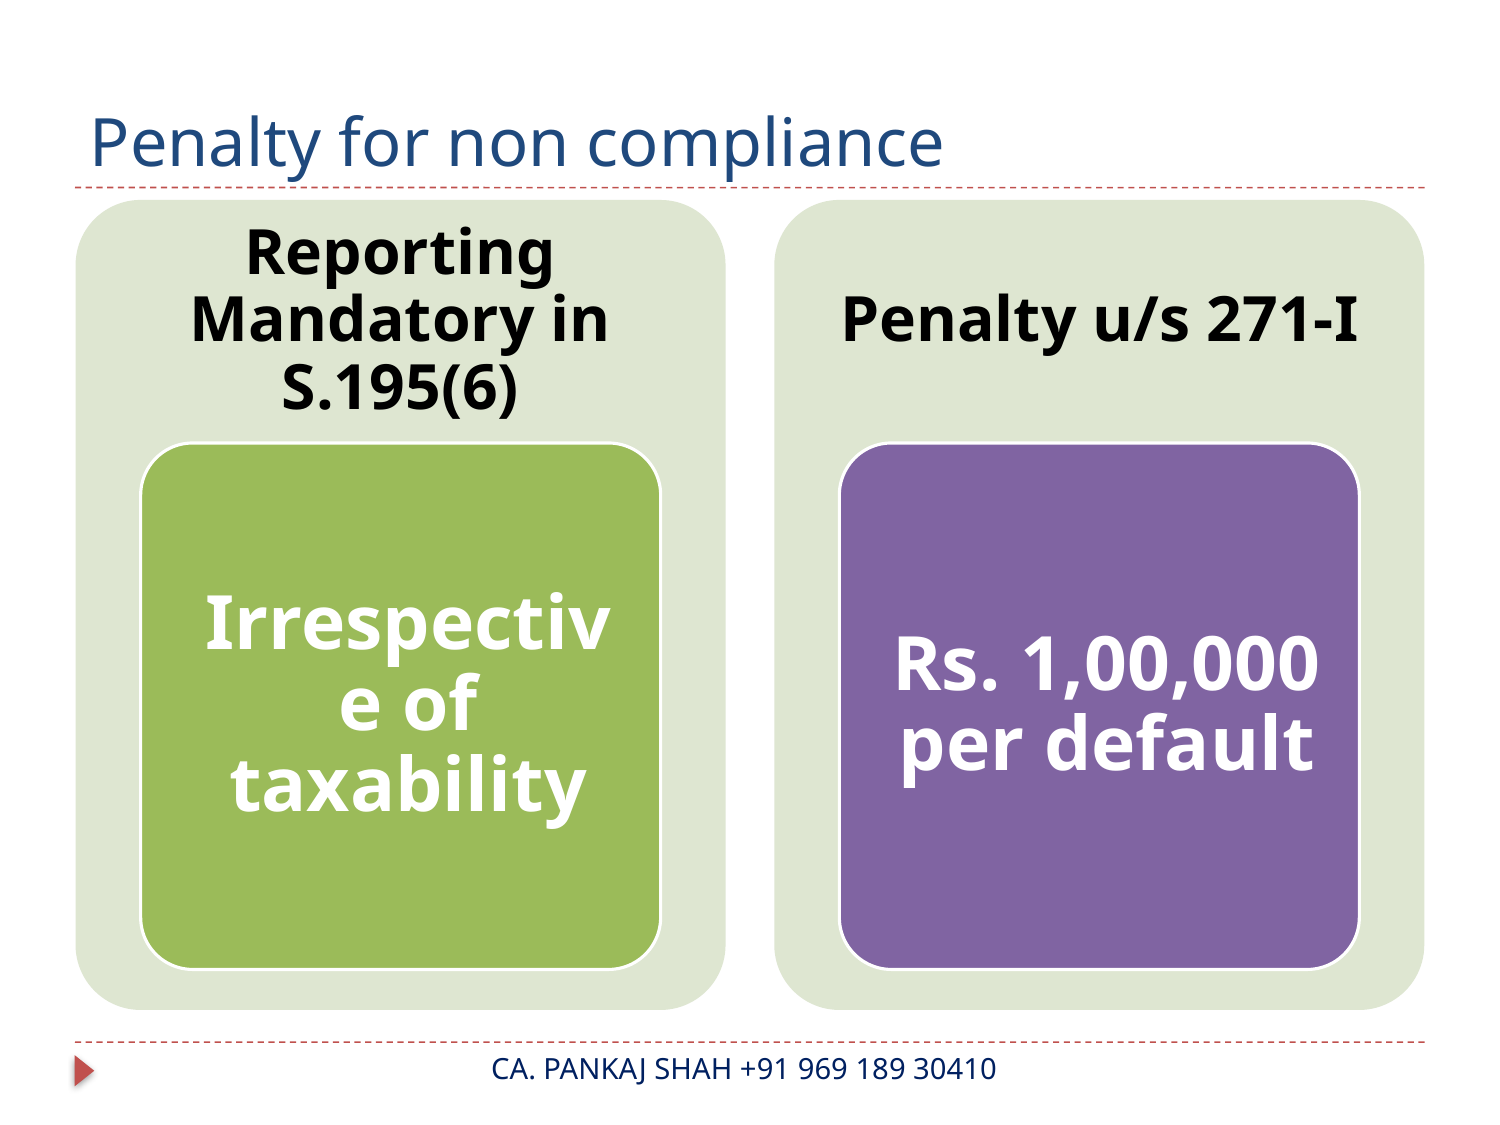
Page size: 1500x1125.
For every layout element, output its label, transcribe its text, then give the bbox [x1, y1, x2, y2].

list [74, 199, 1426, 1011]
text_box CA. PANKAJ SHAH +91 969 189 30410 [210, 1042, 1278, 1093]
title Penalty for non compliance [75, 24, 1425, 188]
